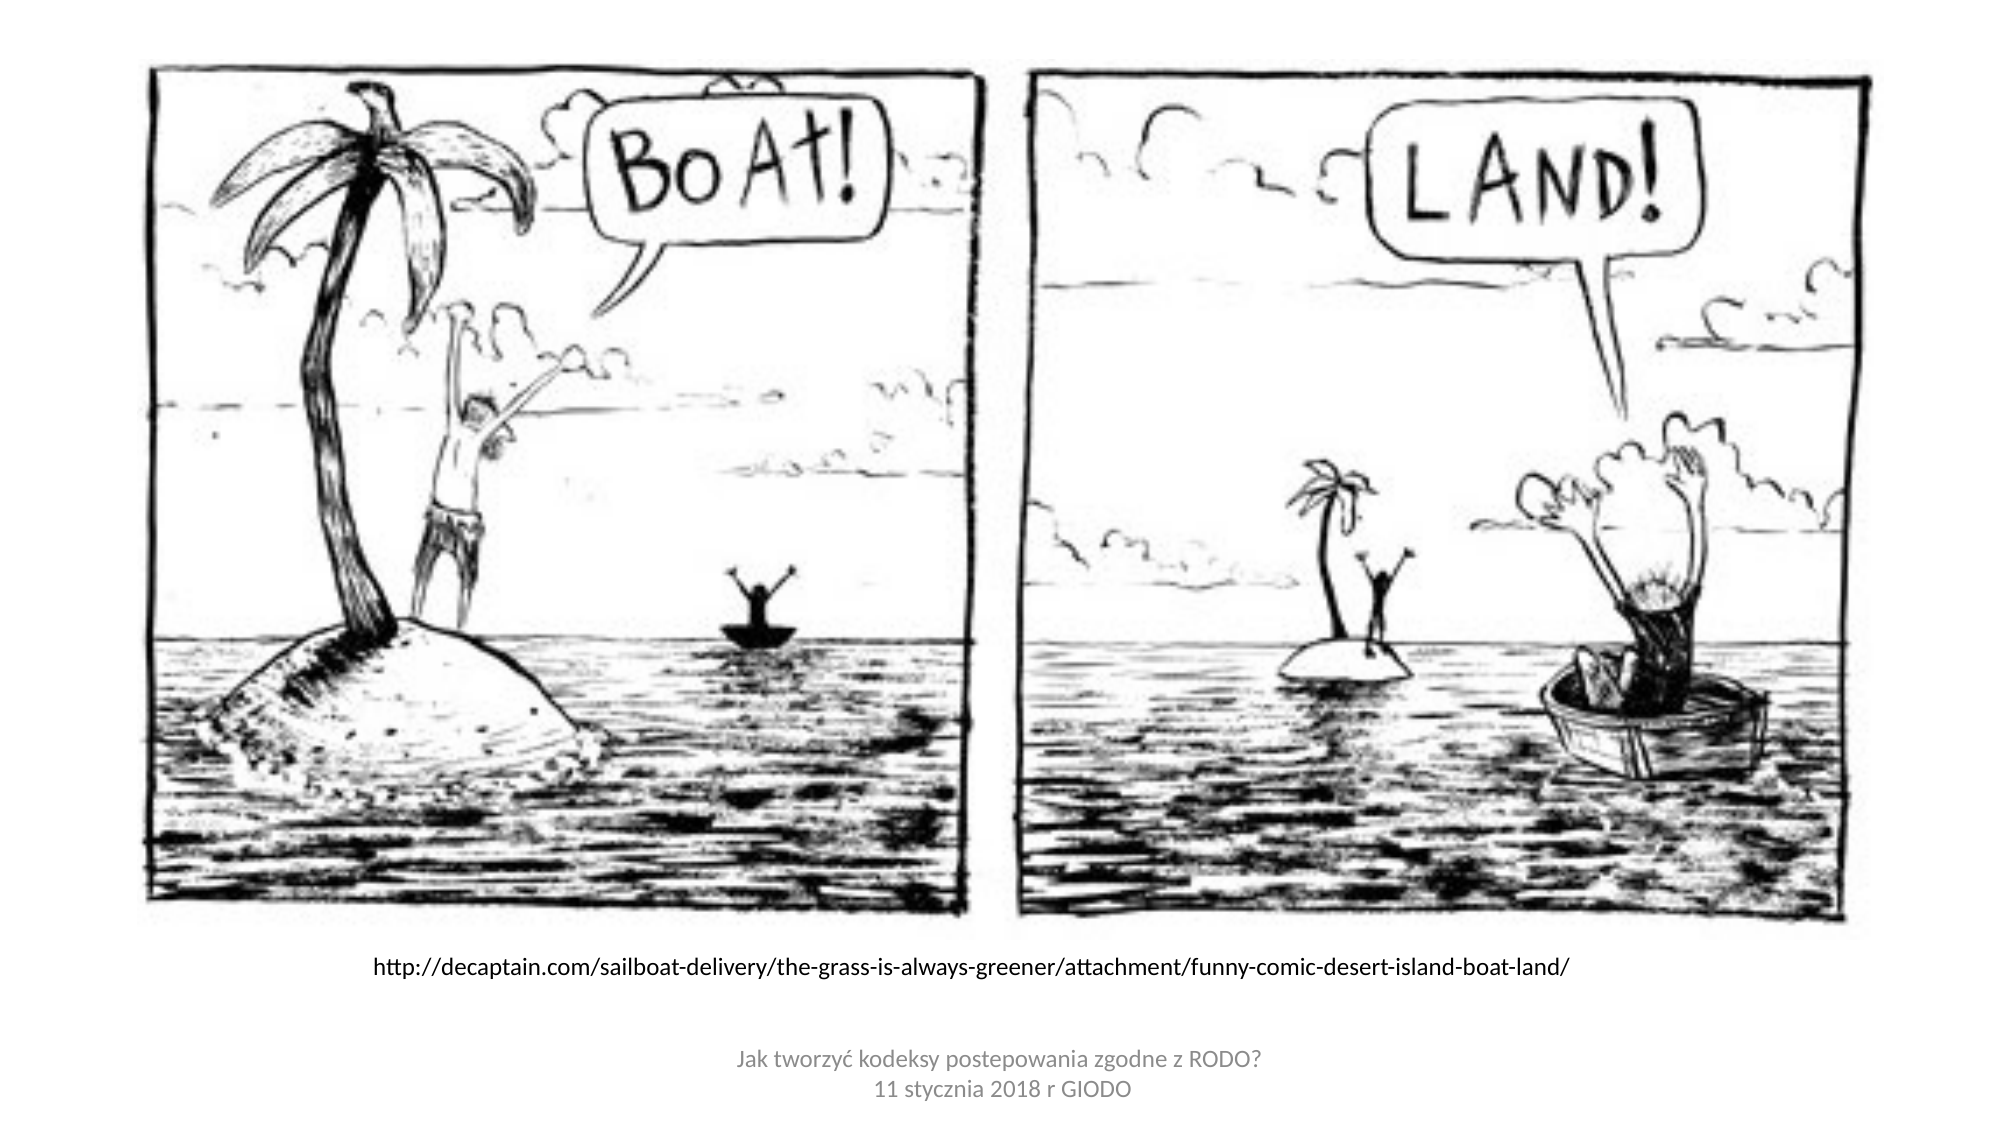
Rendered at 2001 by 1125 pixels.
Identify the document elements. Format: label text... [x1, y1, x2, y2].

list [137, 59, 1884, 940]
text_box http://decaptain.com/sailboat-delivery/the-grass-is-always-greener/attachment/funny-comic-desert-island-boat-land/ [335, 943, 1611, 989]
footer Jak tworzyć kodeksy postepowania zgodne z RODO? 11 stycznia 2018 r GIODO [662, 1042, 1338, 1103]
